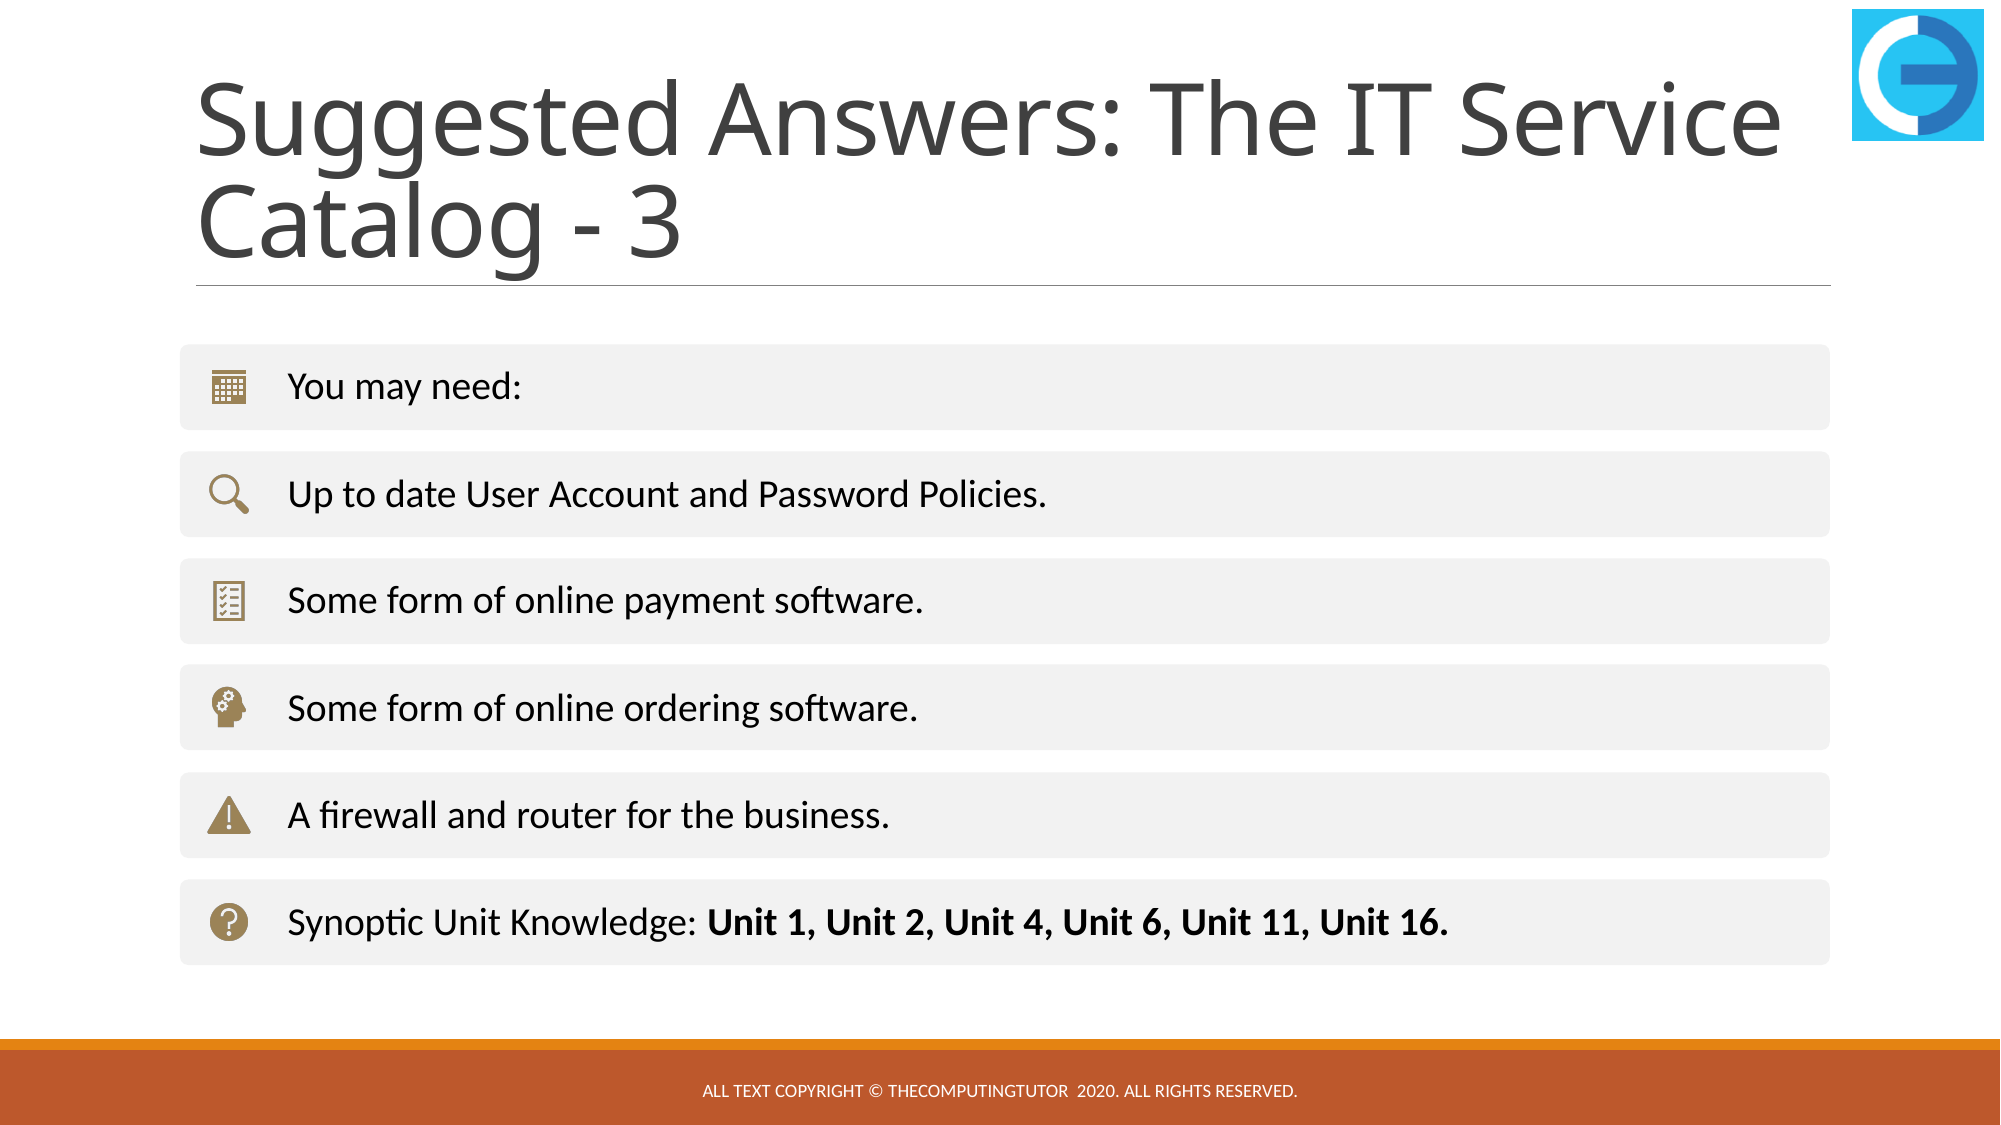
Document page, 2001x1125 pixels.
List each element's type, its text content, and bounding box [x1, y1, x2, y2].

footer All text copyright © TheComputingTutor 2020. All rights Reserved. [604, 1059, 1396, 1120]
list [179, 343, 1831, 966]
title Suggested Answers: The IT Service Catalog - 3 [180, 47, 1830, 285]
picture [1852, 9, 1984, 141]
